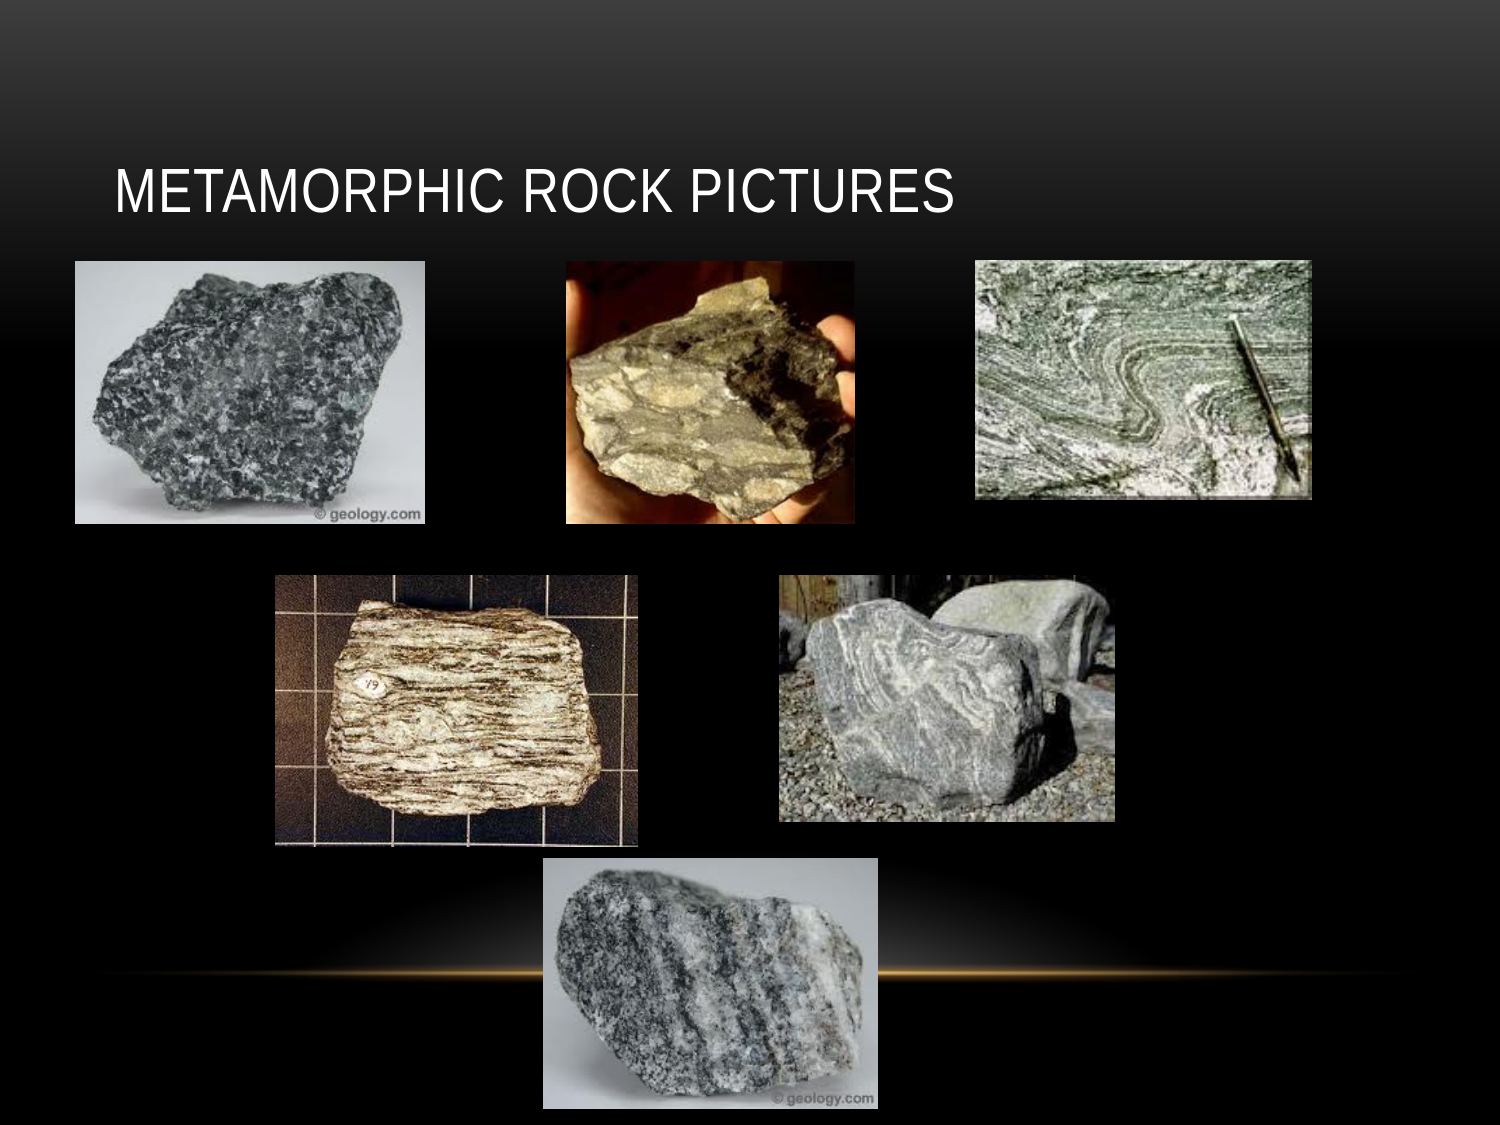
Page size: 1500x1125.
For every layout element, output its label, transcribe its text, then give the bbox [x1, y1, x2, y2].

picture [0, 0, 1500, 1125]
title Metamorphic Rock Pictures [99, 45, 1400, 233]
